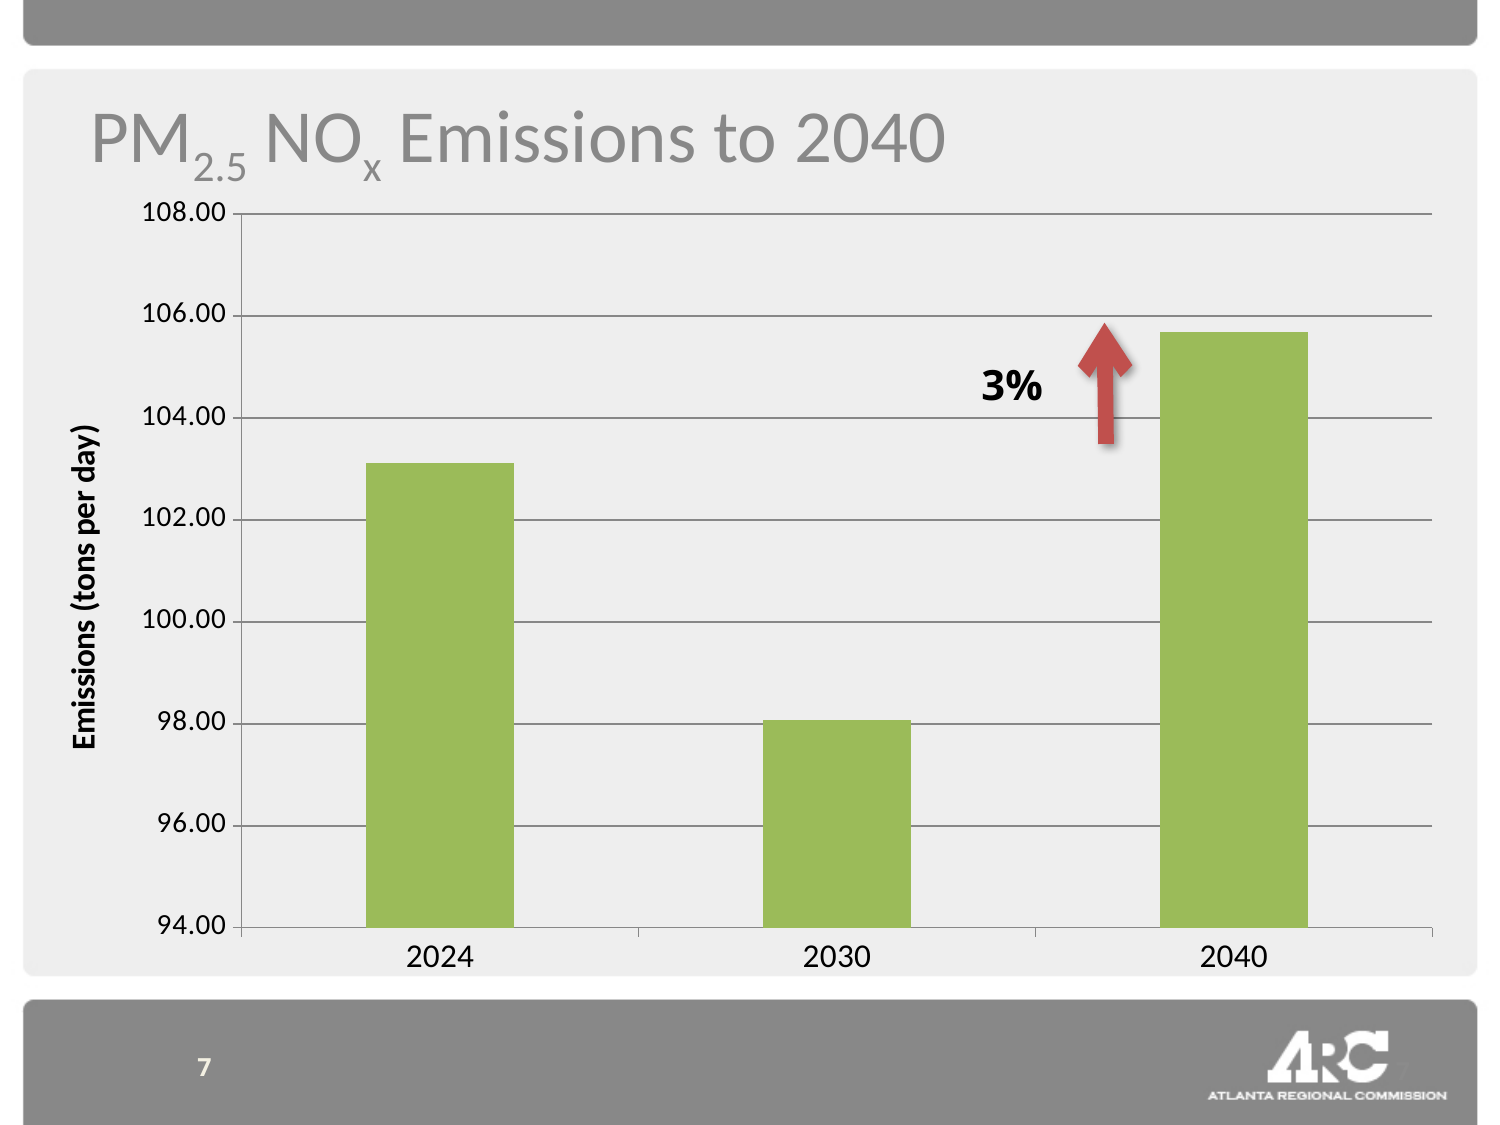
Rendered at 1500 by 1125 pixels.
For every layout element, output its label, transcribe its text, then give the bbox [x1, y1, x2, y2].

picture [0, 0, 1500, 1125]
title PM2.5 NOx Emissions to 2040 [75, 45, 1425, 181]
slide_number 7 [1074, 1042, 1425, 1103]
chart [32, 182, 1462, 992]
text_box 7 [29, 1038, 380, 1098]
